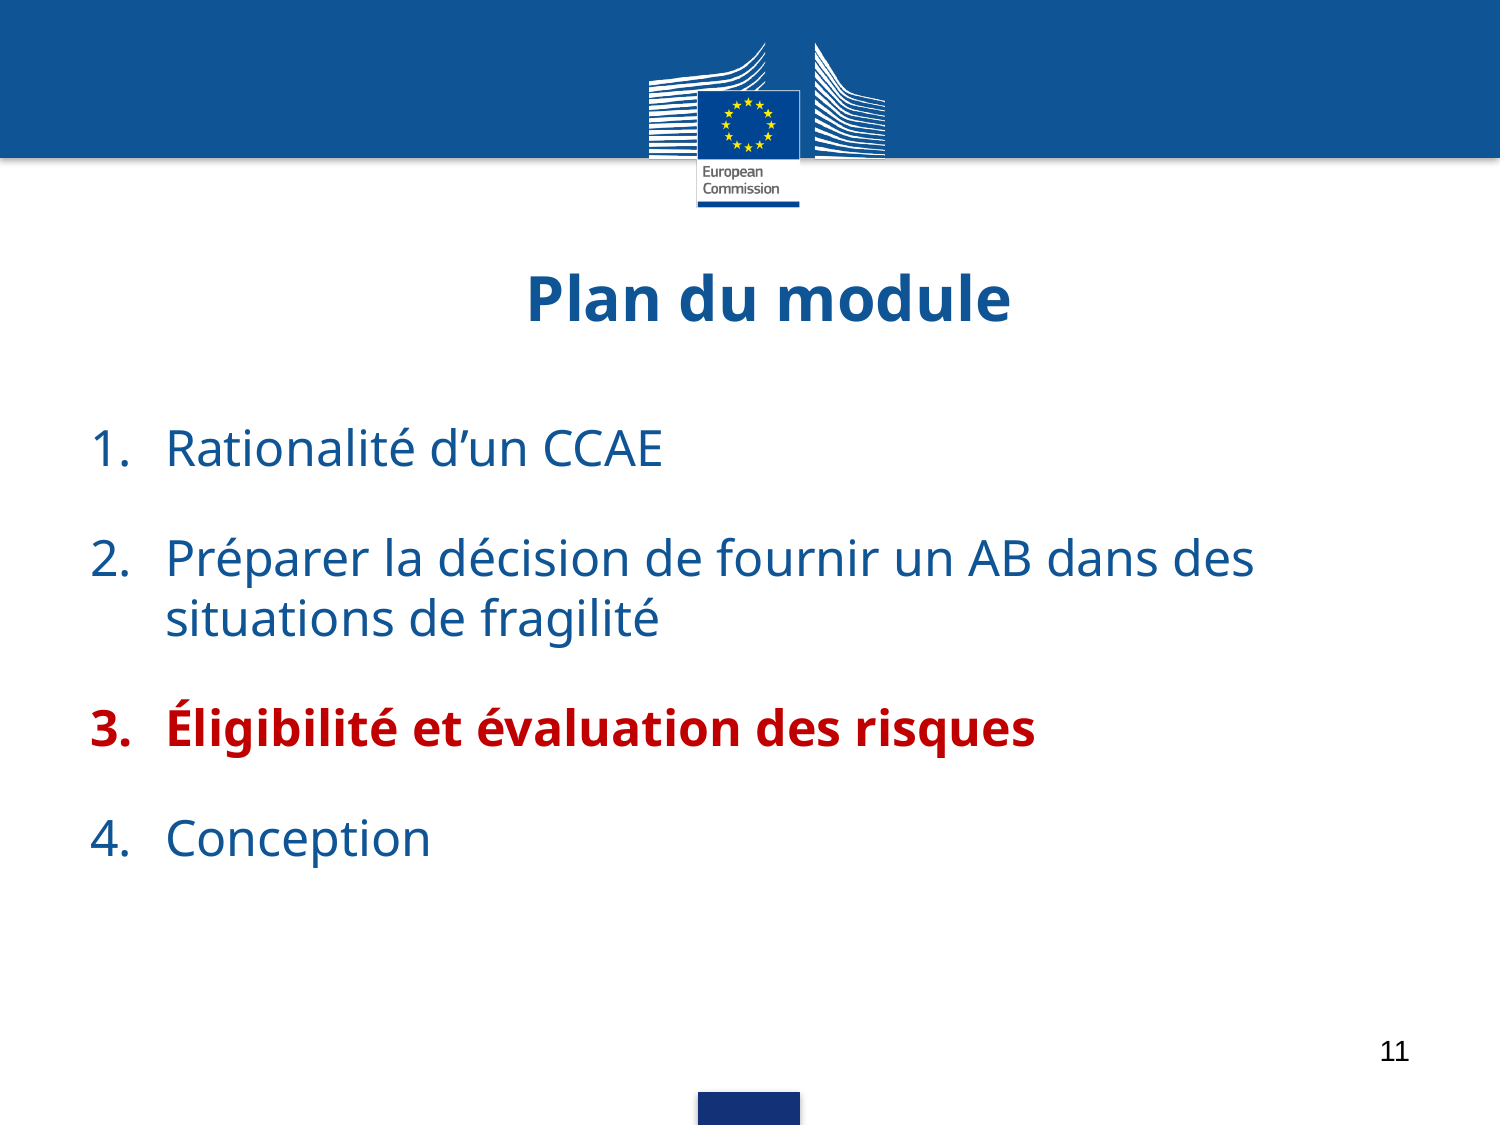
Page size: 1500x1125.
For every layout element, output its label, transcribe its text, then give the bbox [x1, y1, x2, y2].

list Rationalité d’un CCAE Préparer la décision de fournir un AB dans des situations de fragilité Éligibilité et évaluation des risques Conception [74, 408, 1426, 988]
title Plan du module [64, 219, 1416, 374]
picture [649, 42, 885, 208]
slide_number 11 [1074, 1024, 1426, 1103]
